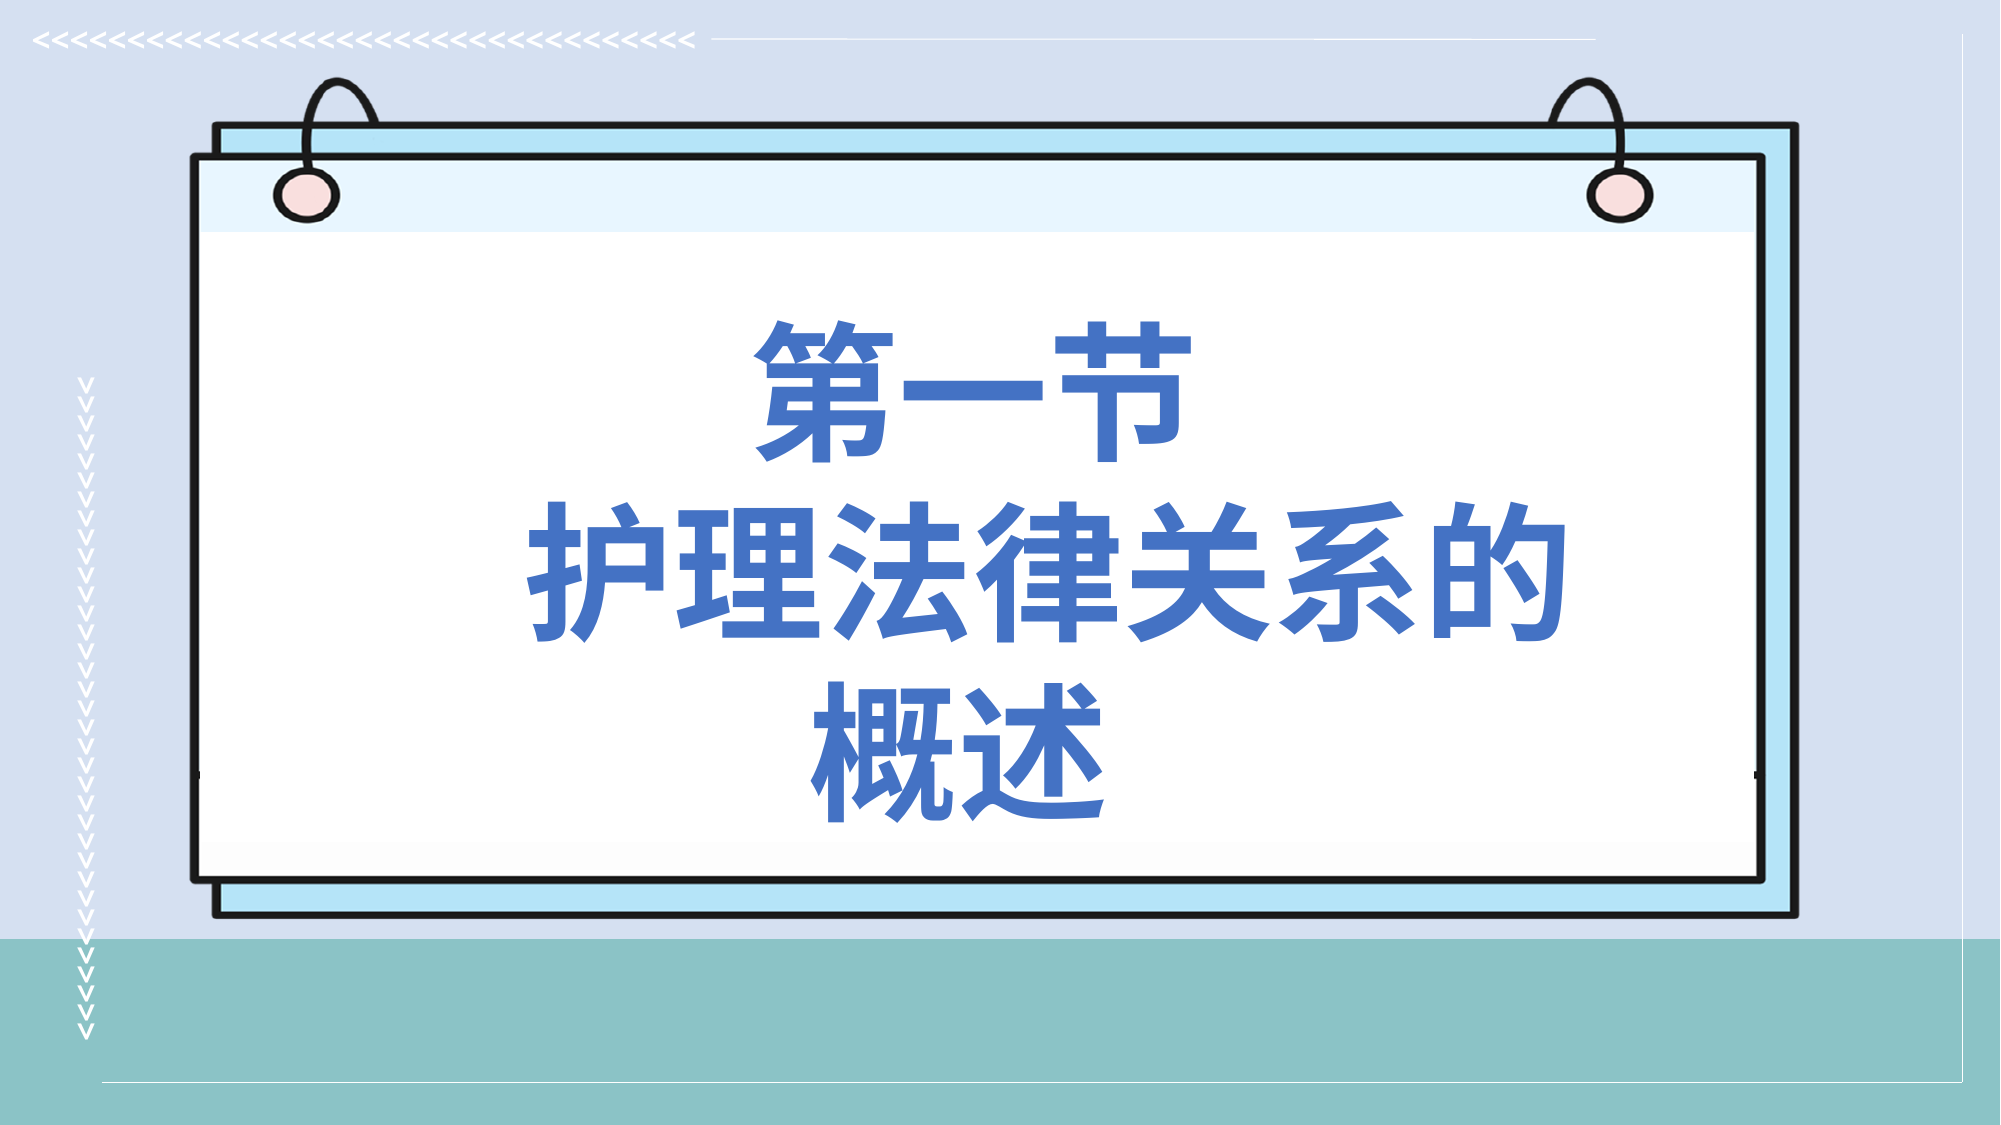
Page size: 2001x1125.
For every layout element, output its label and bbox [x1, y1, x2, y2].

picture [107, 37, 1841, 947]
